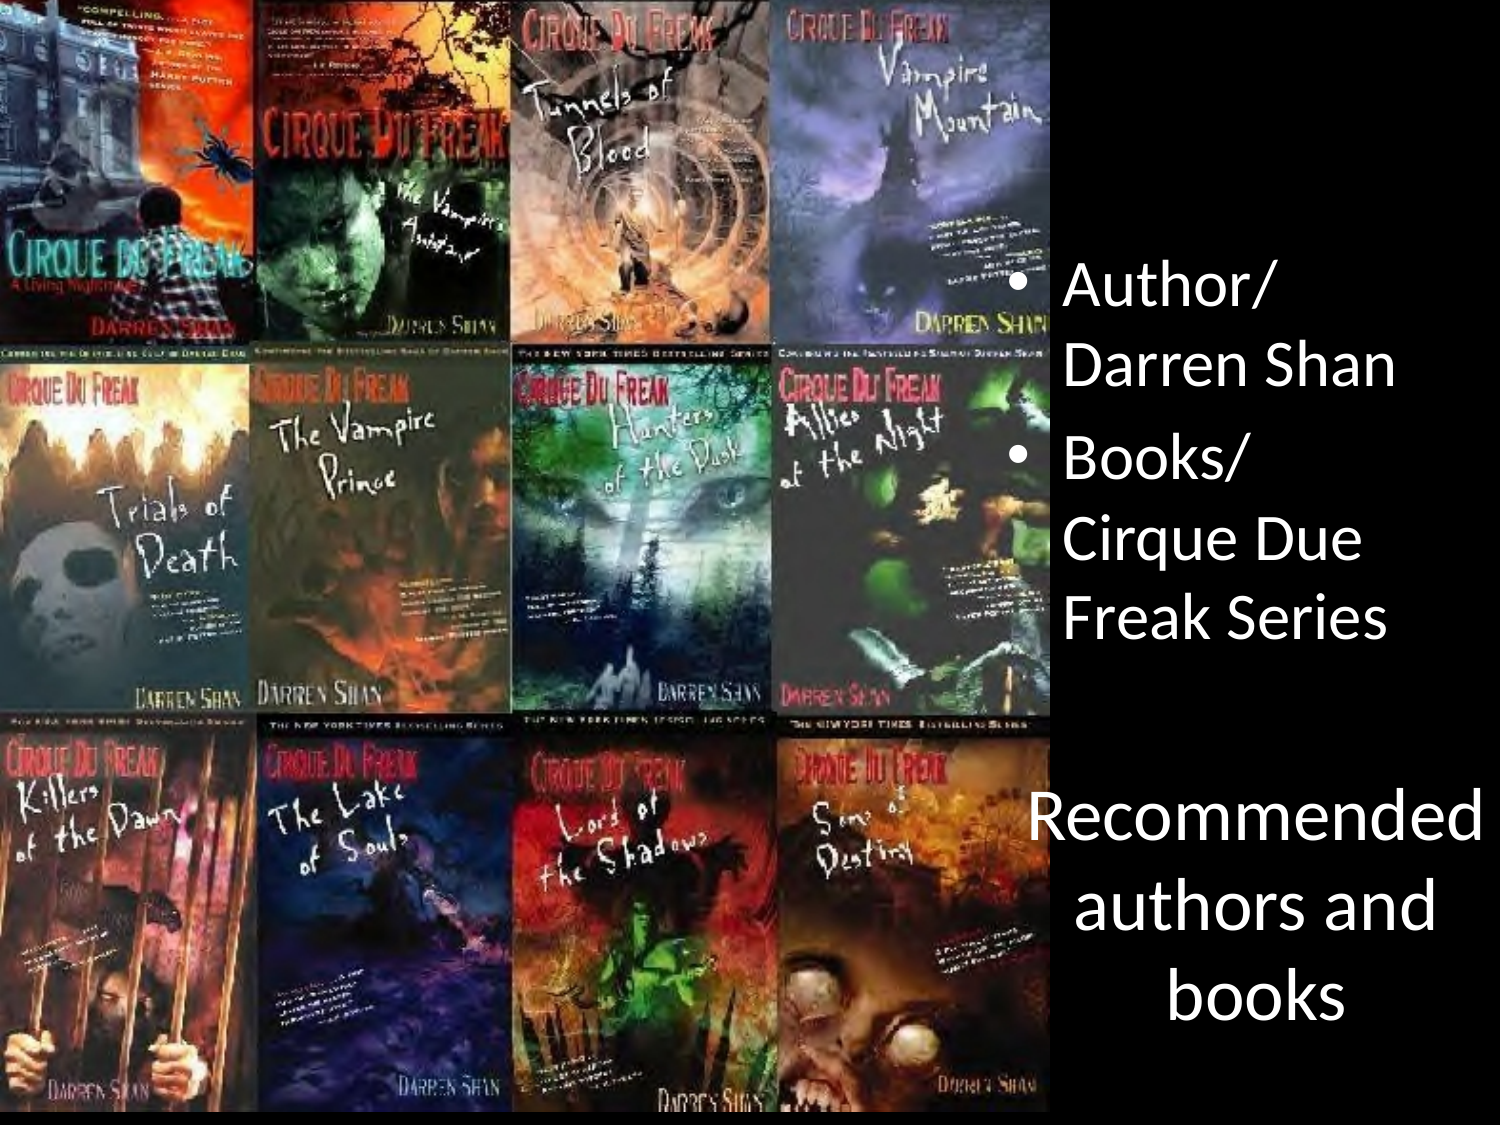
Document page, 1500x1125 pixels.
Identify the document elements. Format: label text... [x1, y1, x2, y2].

title Recommended authors and books [991, 675, 1500, 1125]
list Author/ Darren Shan Books/Cirque Due Freak Series [1054, 232, 1425, 675]
picture [0, 0, 1051, 1112]
